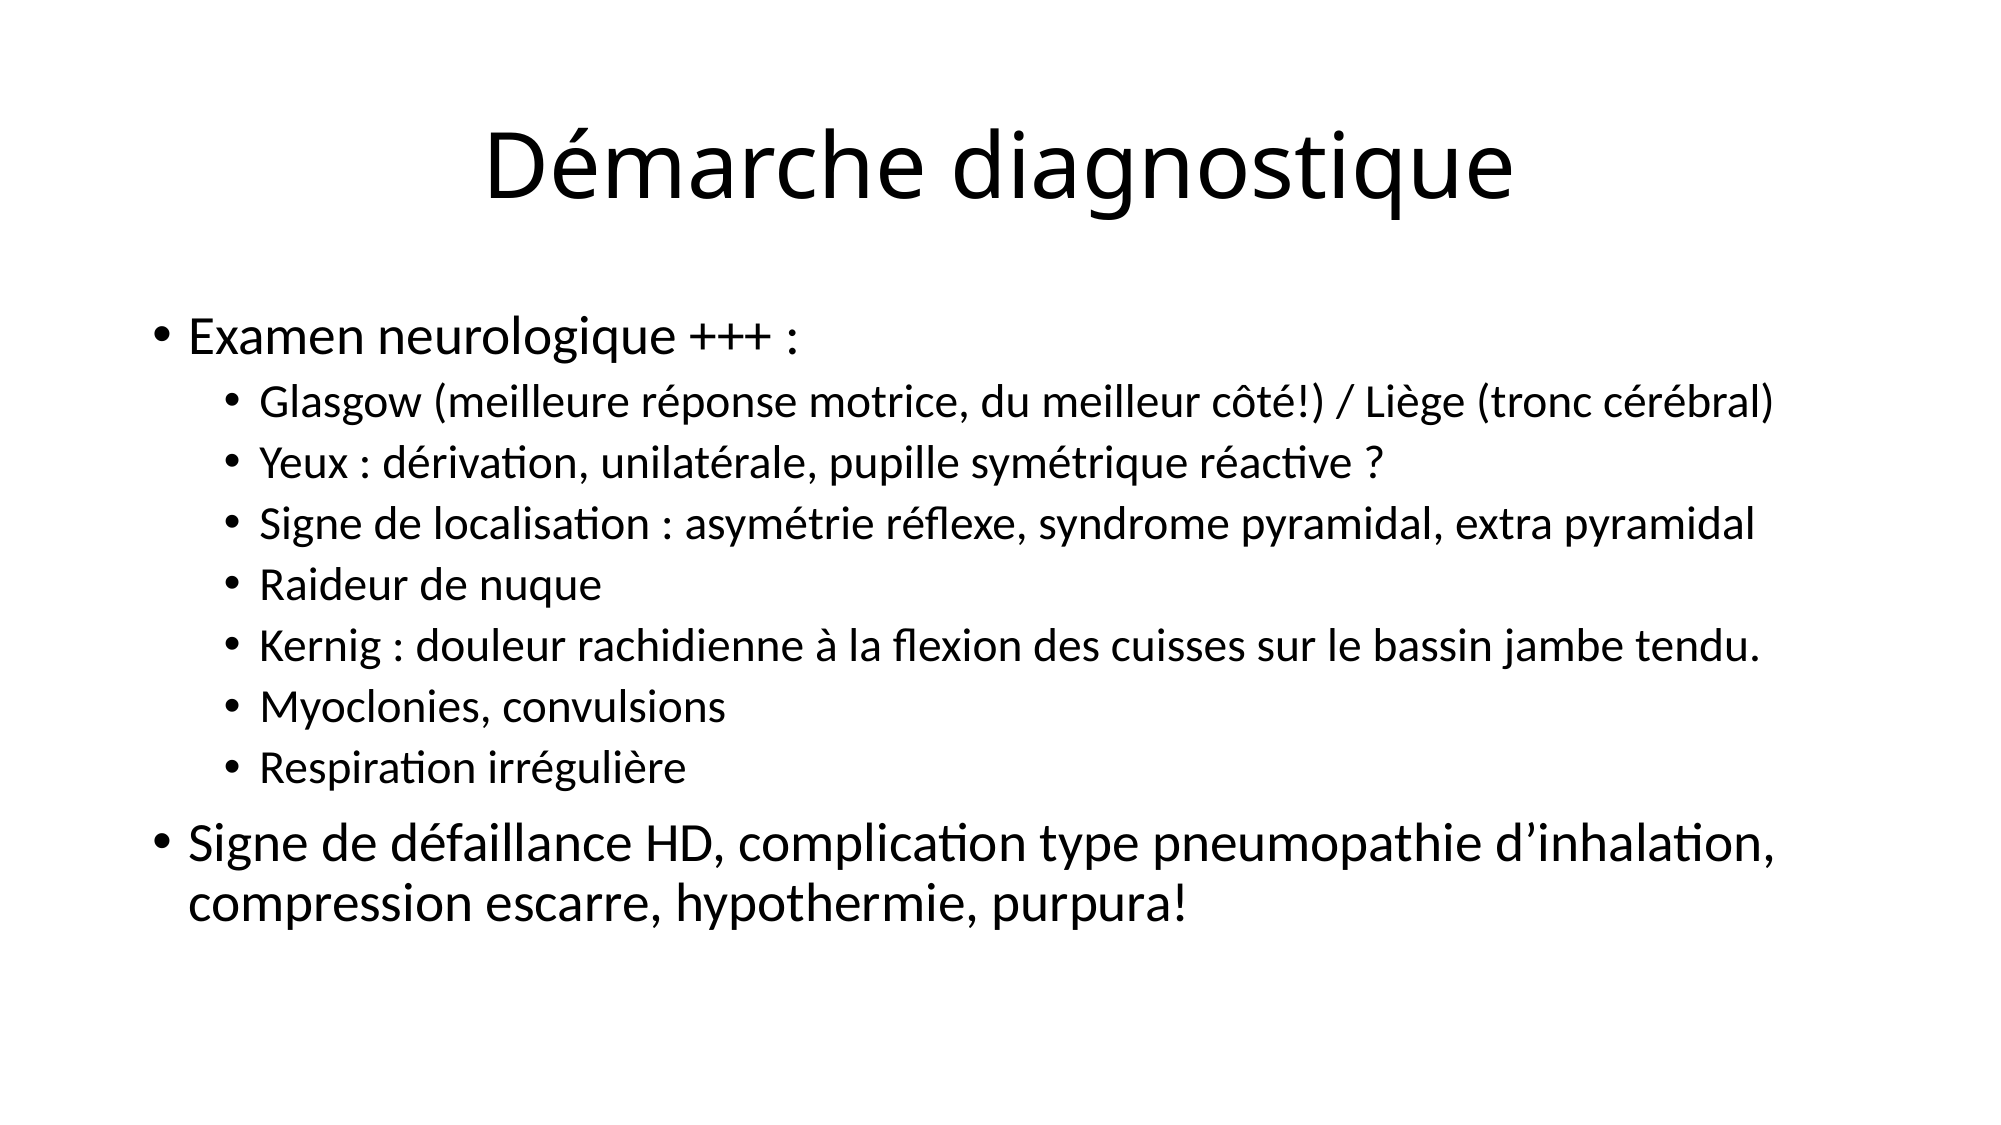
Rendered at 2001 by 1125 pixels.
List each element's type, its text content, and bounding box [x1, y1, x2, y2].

list Examen neurologique +++ : Glasgow (meilleure réponse motrice, du meilleur côté!) / Liège (tronc cérébral) Yeux : dérivation, unilatérale, pupille symétrique réactive ? Signe de localisation : asymétrie réflexe, syndrome pyramidal, extra pyramidal Raideur de nuque Kernig : douleur rachidienne à la flexion des cuisses sur le bassin jambe tendu. Myoclonies, convulsions Respiration irrégulière Signe de défaillance HD, complication type pneumopathie d’inhalation, compression escarre, hypothermie, purpura! [137, 299, 1863, 1014]
title Démarche diagnostique [137, 59, 1863, 278]
